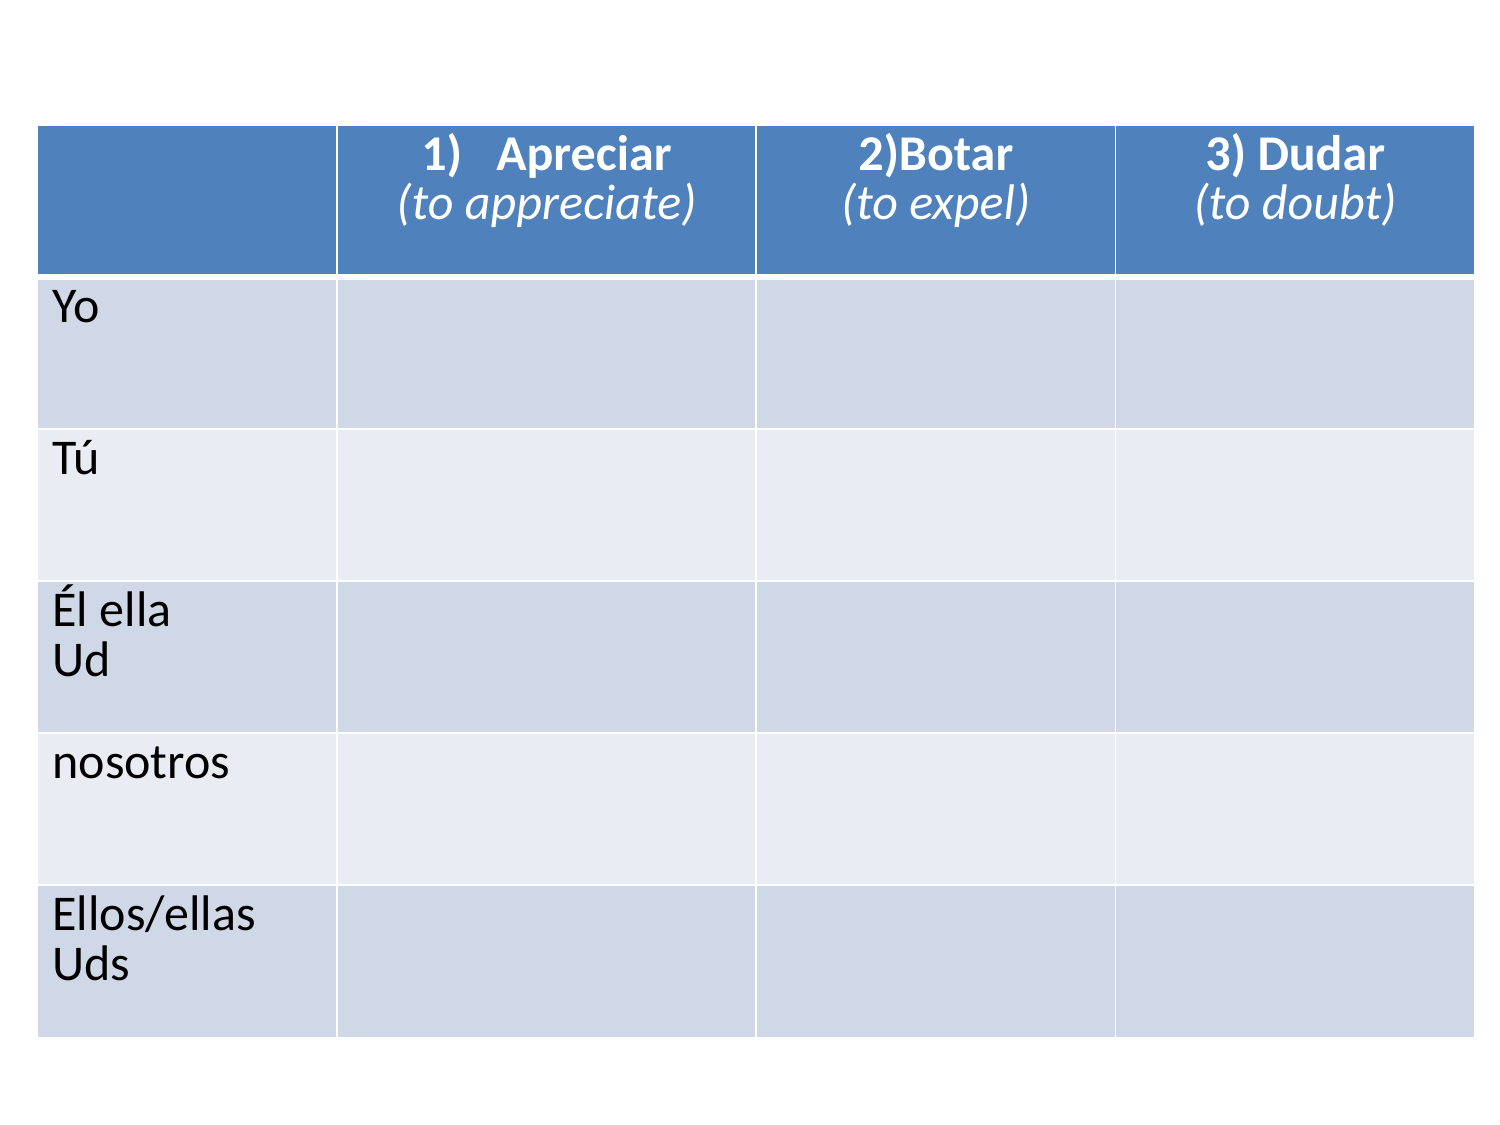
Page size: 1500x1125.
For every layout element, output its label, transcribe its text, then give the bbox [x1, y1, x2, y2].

table_header 2)Botar (to expel) [757, 126, 1115, 274]
table_cell [757, 280, 1115, 428]
table_cell [338, 582, 755, 732]
table_header Apreciar (to appreciate) [338, 126, 755, 274]
table_cell [1116, 430, 1474, 580]
table_cell Ellos/ellas Uds [38, 886, 336, 1037]
table_cell [338, 734, 755, 884]
table_cell [757, 582, 1115, 732]
table_cell [1116, 280, 1474, 428]
table_header 3) Dudar (to doubt) [1116, 126, 1474, 274]
table_cell [757, 430, 1115, 580]
table_cell Yo [38, 280, 336, 428]
table_cell [338, 886, 755, 1037]
table_cell [338, 430, 755, 580]
table_cell [1116, 582, 1474, 732]
table_cell [1116, 734, 1474, 884]
table_cell [757, 734, 1115, 884]
table_header [38, 126, 336, 274]
table_cell [757, 886, 1115, 1037]
table_cell Él ella Ud [38, 582, 336, 732]
table_cell Tú [38, 430, 336, 580]
table_cell nosotros [38, 734, 336, 884]
table_cell [338, 280, 755, 428]
table_cell [1116, 886, 1474, 1037]
